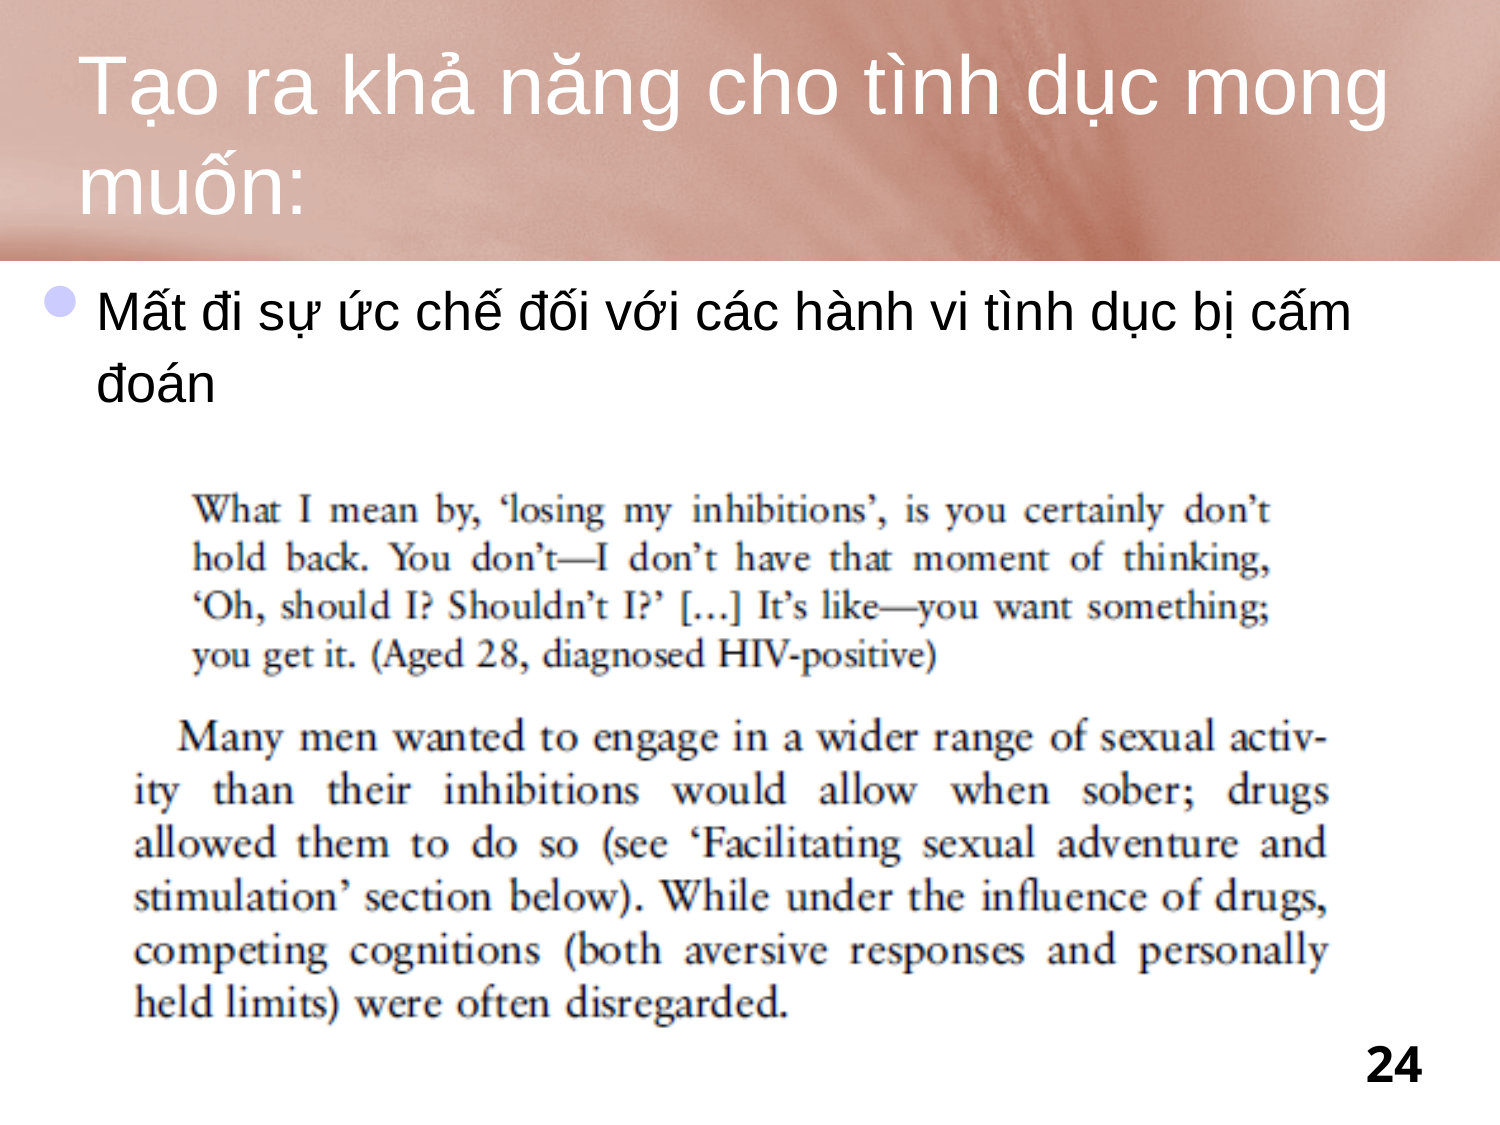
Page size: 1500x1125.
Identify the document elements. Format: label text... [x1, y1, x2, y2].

list Mất đi sự ức chế đối với các hành vi tình dục bị cấm đoán [24, 262, 1476, 1063]
picture [0, 0, 1500, 261]
title Tạo ra khả năng cho tình dục mong muốn: [62, 37, 1413, 226]
picture [99, 462, 1390, 1038]
slide_number 24 [1087, 1024, 1438, 1101]
